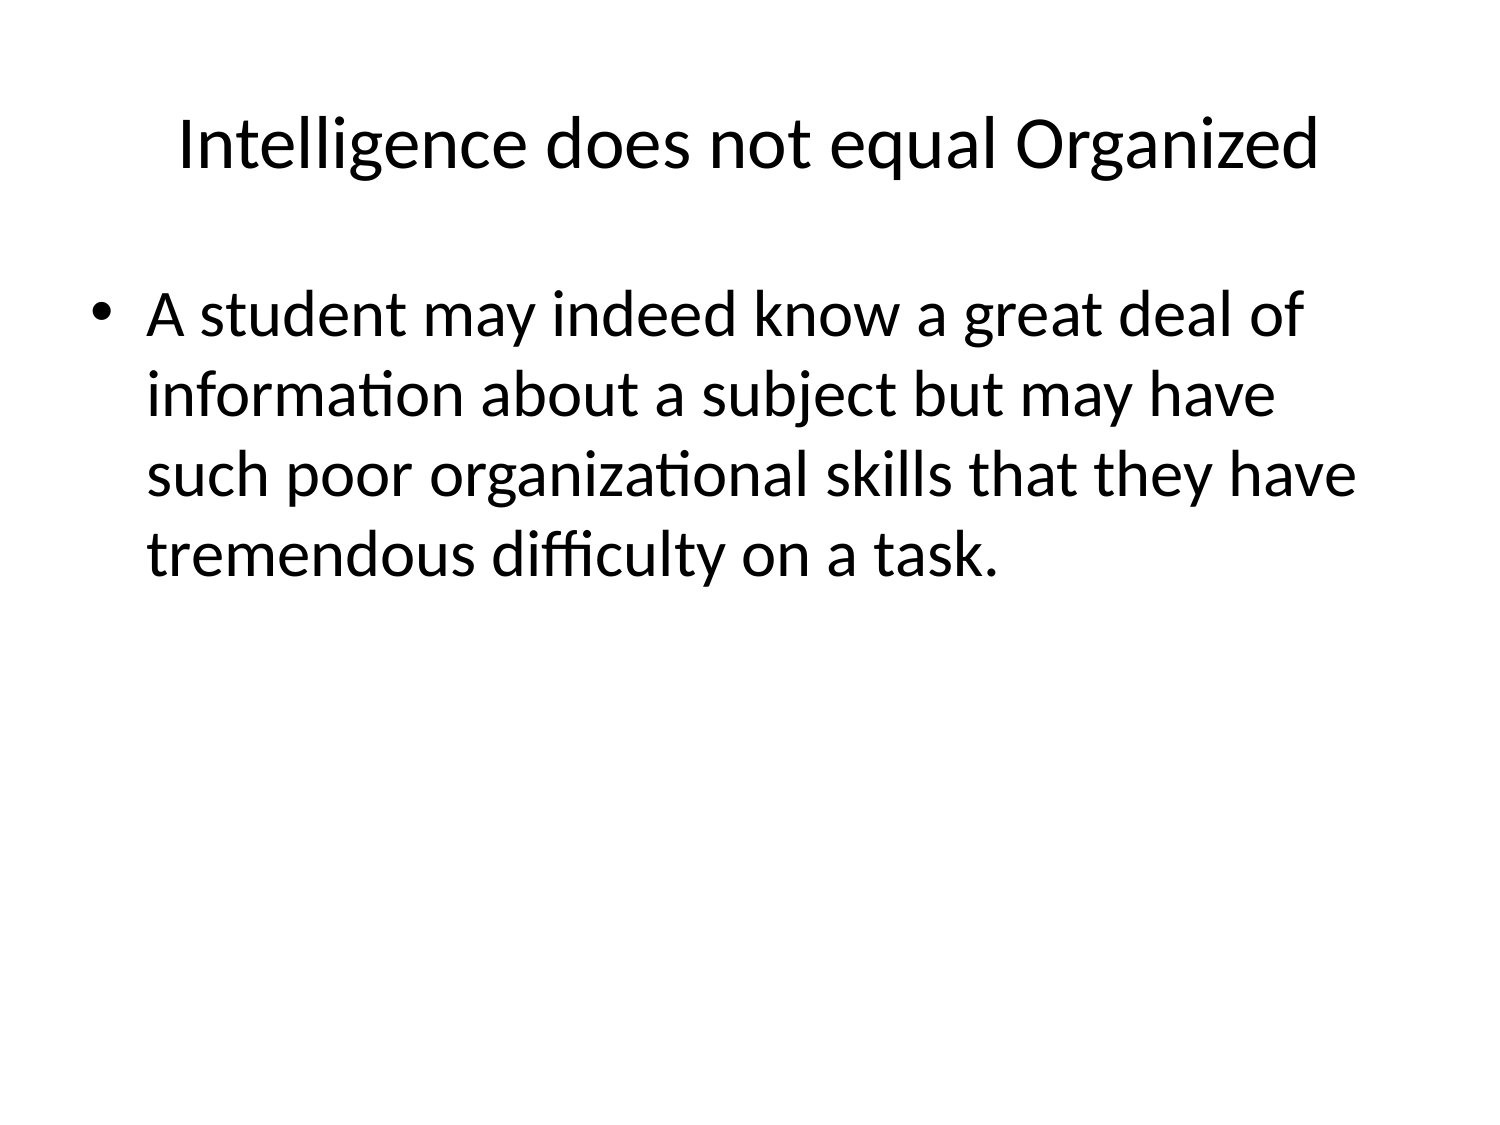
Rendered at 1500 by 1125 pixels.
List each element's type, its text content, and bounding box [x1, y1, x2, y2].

title Intelligence does not equal Organized [75, 45, 1425, 233]
list A student may indeed know a great deal of information about a subject but may have such poor organizational skills that they have tremendous difficulty on a task. [75, 262, 1425, 1005]
